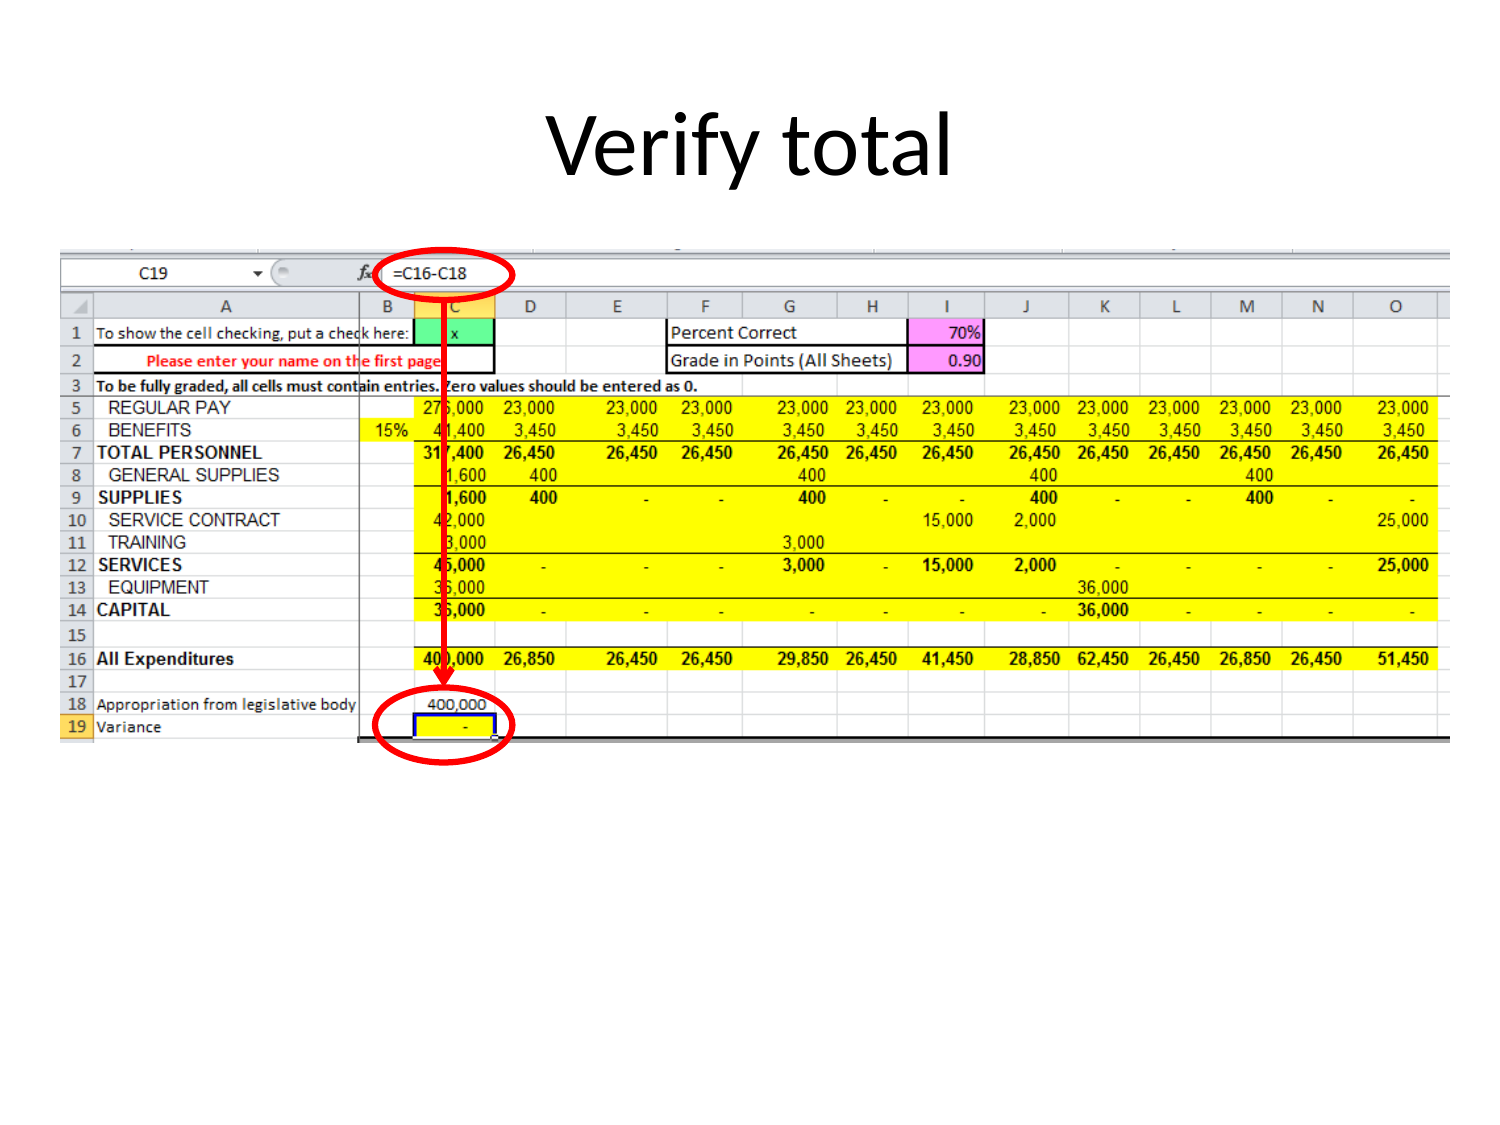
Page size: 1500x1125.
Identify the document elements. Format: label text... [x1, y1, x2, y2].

title Verify total [75, 45, 1425, 233]
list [60, 249, 1451, 744]
text_box [390, 751, 498, 765]
